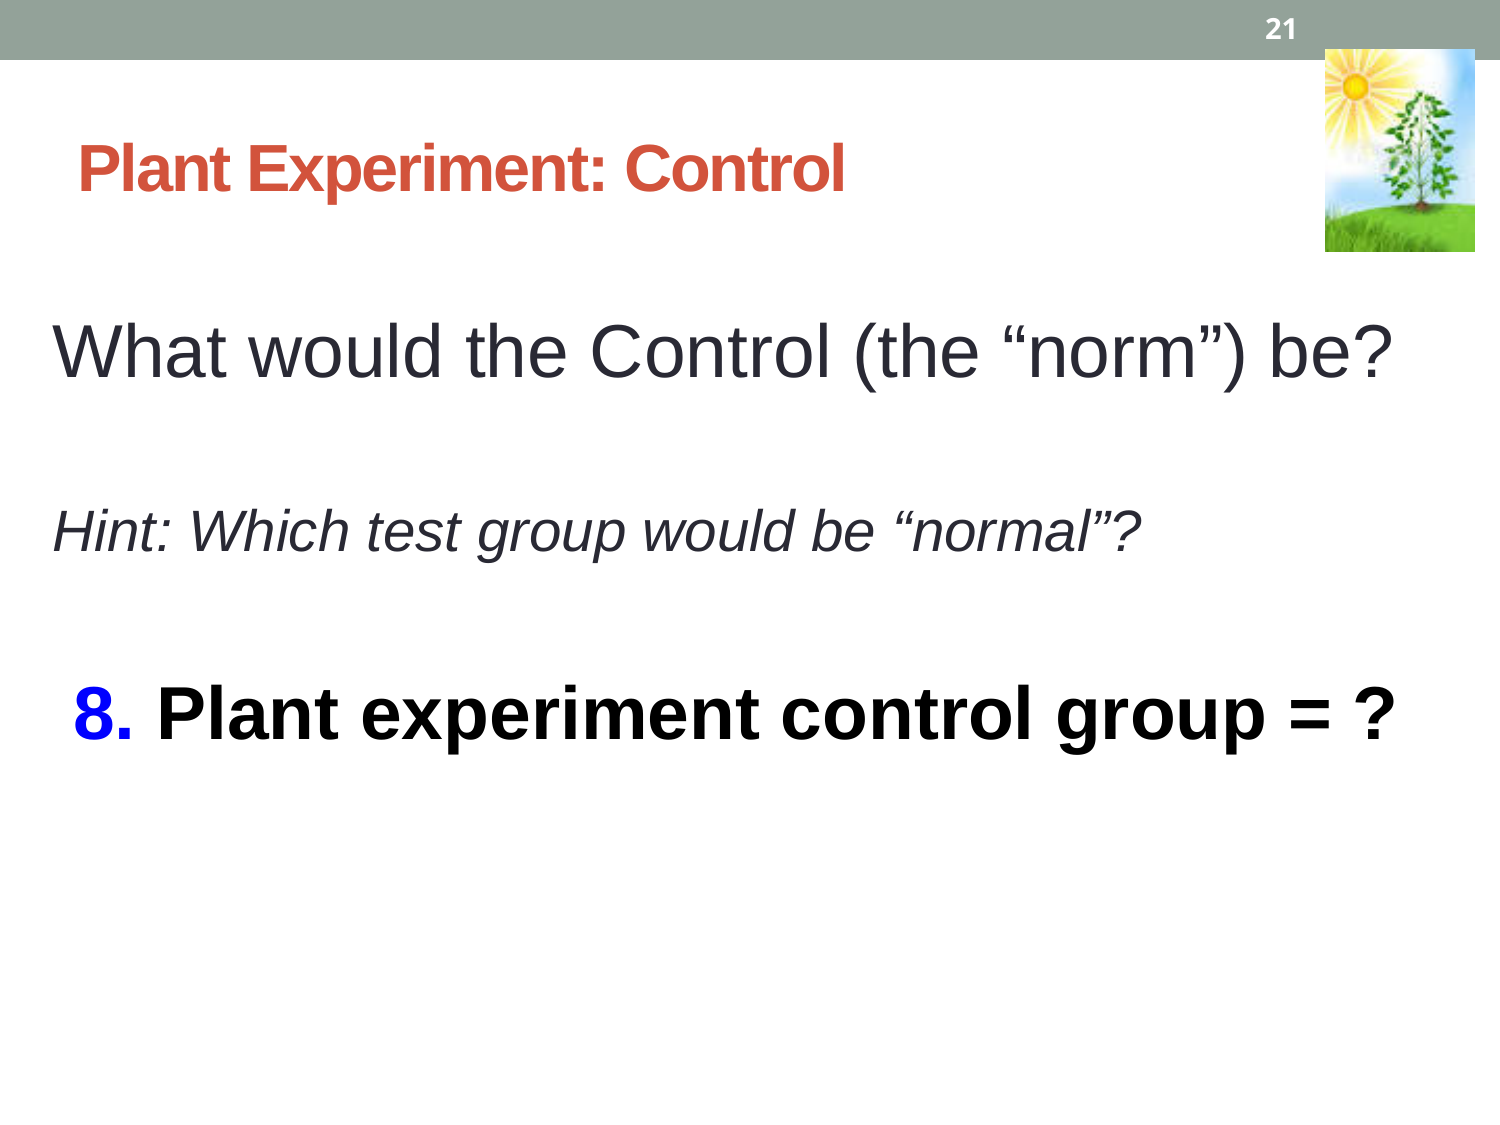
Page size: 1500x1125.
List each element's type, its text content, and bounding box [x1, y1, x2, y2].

title Plant Experiment: Control [62, 37, 1321, 200]
picture [1324, 49, 1476, 253]
list What would the Control (the “norm”) be? Hint: Which test group would be “normal”? 8. Plant experiment control group = ? [37, 200, 1450, 1125]
slide_number 21 [1250, 3, 1425, 57]
